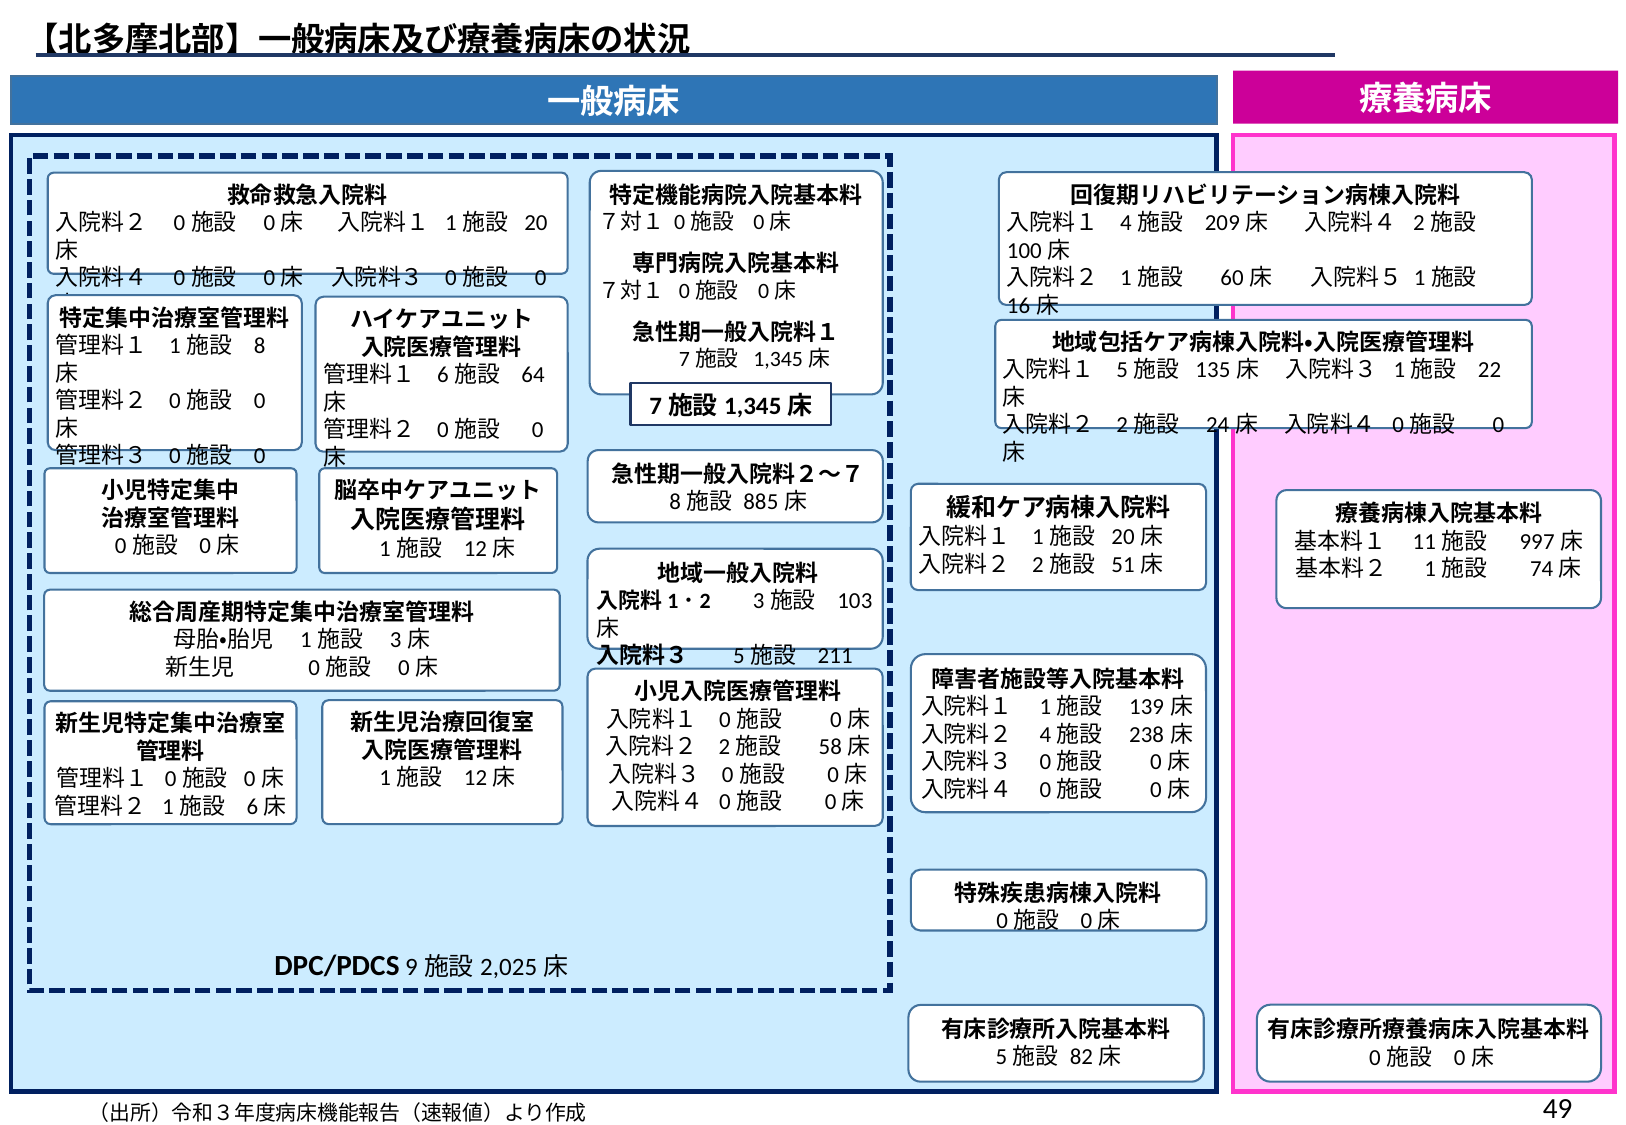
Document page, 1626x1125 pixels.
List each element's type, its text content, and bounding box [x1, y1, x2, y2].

text_box DPC/PDCS 9施設2,025床 [259, 939, 661, 989]
text_box 小児入院医療管理料 入院料１ 0施設 0床 入院料２ 2施設 58床 入院料３ 0施設 0床 入院料４ 0施設 0床 [586, 667, 884, 828]
text_box 有床診療所入院基本料 5施設 82床 [907, 1003, 1205, 1083]
text_box 有床診療所療養病床入院基本料 0施設 0床 [1255, 1003, 1603, 1083]
text_box 特殊疾患病棟入院料 0施設 0床 [909, 868, 1208, 932]
text_box 地域包括ケア病棟入院料・入院医療管理料 入院料１ 5施設 135床 入院料３ 1施設 22床 入院料２ 2施設 24床 入院料４ 0施設 0床 [994, 318, 1533, 430]
text_box （出所）令和３年度病床機能報告（速報値）より作成 [74, 1092, 687, 1125]
text_box [29, 155, 891, 992]
text_box 【北多摩北部】一般病床及び療養病床の状況 [11, 10, 1615, 66]
text_box 療養病床 [1232, 70, 1619, 125]
text_box 障害者施設等入院基本料 入院料１ 1施設 139床 入院料２ 4施設 238床 入院料３ 0施設 0床 入院料４ 0施設 0床 [909, 653, 1208, 814]
text_box [10, 134, 1218, 1093]
text_box 一般病床 [10, 75, 1218, 125]
slide_number 48 [1221, 1076, 1588, 1125]
text_box [1232, 134, 1616, 1093]
text_box 緩和ケア病棟入院料 入院料１ 1施設 20床 入院料２ 2施設 51床 [909, 482, 1208, 592]
text_box 7施設1,345床 [630, 383, 832, 426]
text_box 急性期一般入院料２～７ 8施設 885床 [586, 449, 884, 524]
text_box 療養病棟入院基本料 基本料１ 11施設 997床 基本料２ 1施設 74床 [1275, 489, 1603, 610]
text_box 回復期リハビリテーション病棟入院料 入院料１ 4施設 209床 入院料４ 2施設 100床 入院料２ 1施設 60床 入院料５ 1施設 16床 入院料３ 1施設 33床 入院料６ 0施設 0床 [997, 171, 1533, 306]
